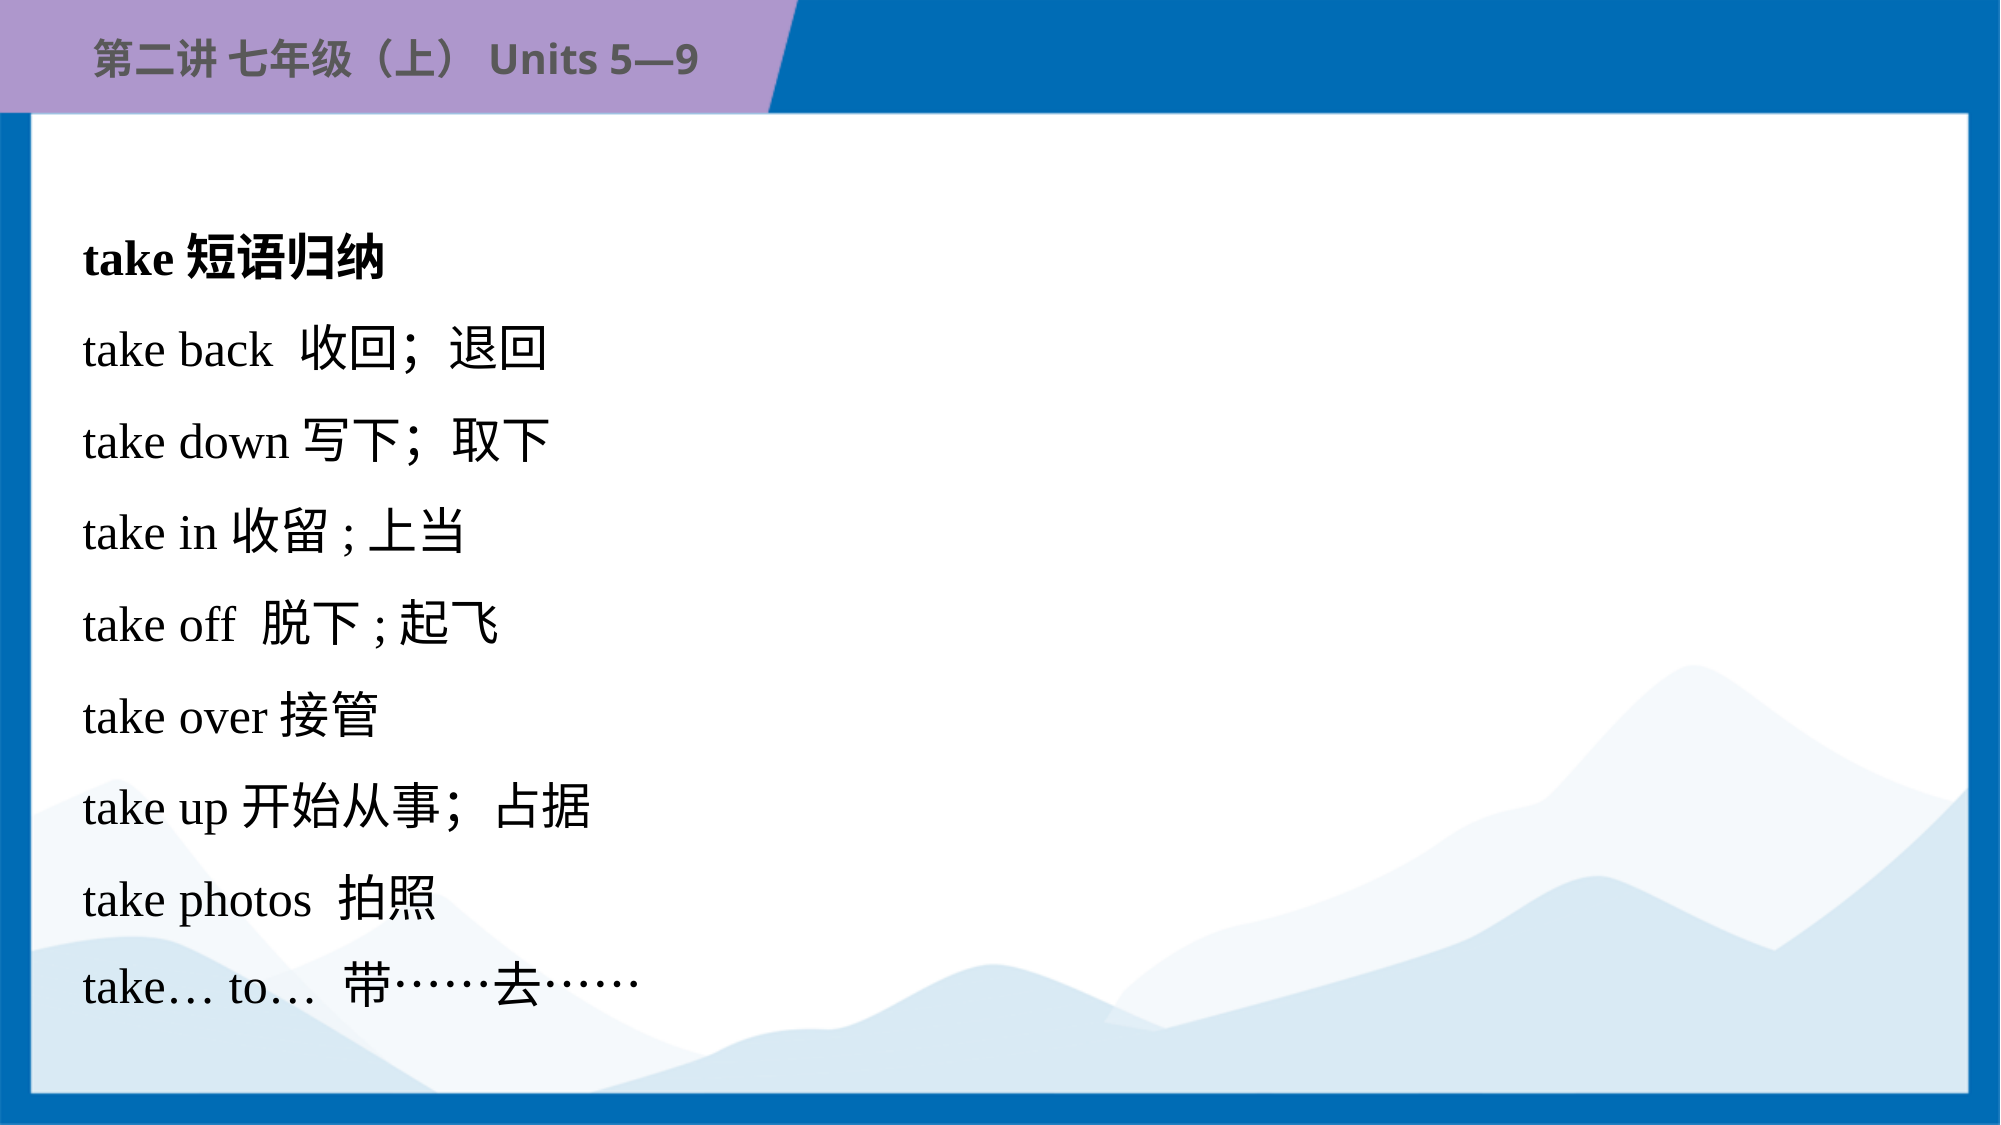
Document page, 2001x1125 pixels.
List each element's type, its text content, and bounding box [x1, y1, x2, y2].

picture [0, 0, 2000, 1125]
text_box take短语归纳 take back 收回；退回 take down写下；取下 take in收留;上当 take off 脱下;起飞 take over接管 take up开始从事；占据 take photos 拍照 take… to… 带……去…… [82, 193, 1917, 1004]
